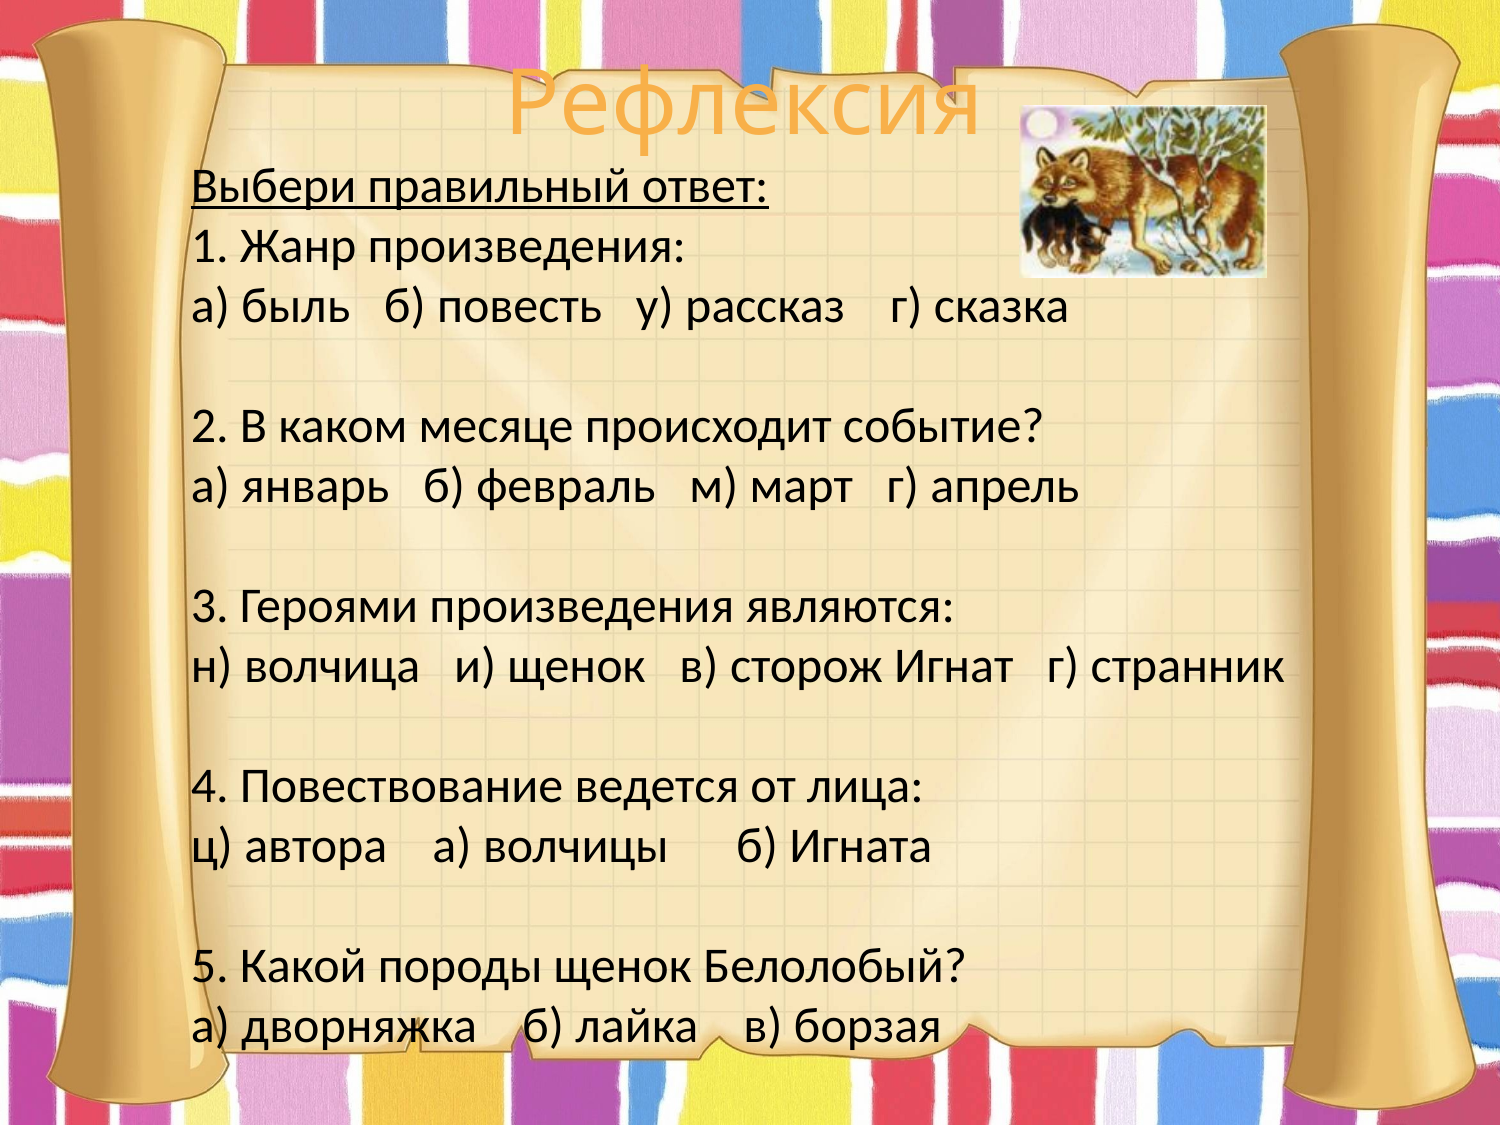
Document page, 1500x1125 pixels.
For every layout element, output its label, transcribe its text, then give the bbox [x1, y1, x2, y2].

picture [0, 0, 1500, 1125]
text_box Выбери правильный ответ: 1. Жанр произведения: а) быль б) повесть у) рассказ г) сказка 2. В каком месяце происходит событие? а) январь б) февраль м) март г) апрель 3. Героями произведения являются: н) волчица и) щенок в) сторож Игнат г) странник 4. Повествование ведется от лица: ц) автора а) волчицы б) Игната 5. Какой породы щенок Белолобый? а) дворняжка б) лайка в) борзая [175, 145, 1336, 1060]
text_box Рефлексия [175, 35, 1336, 145]
